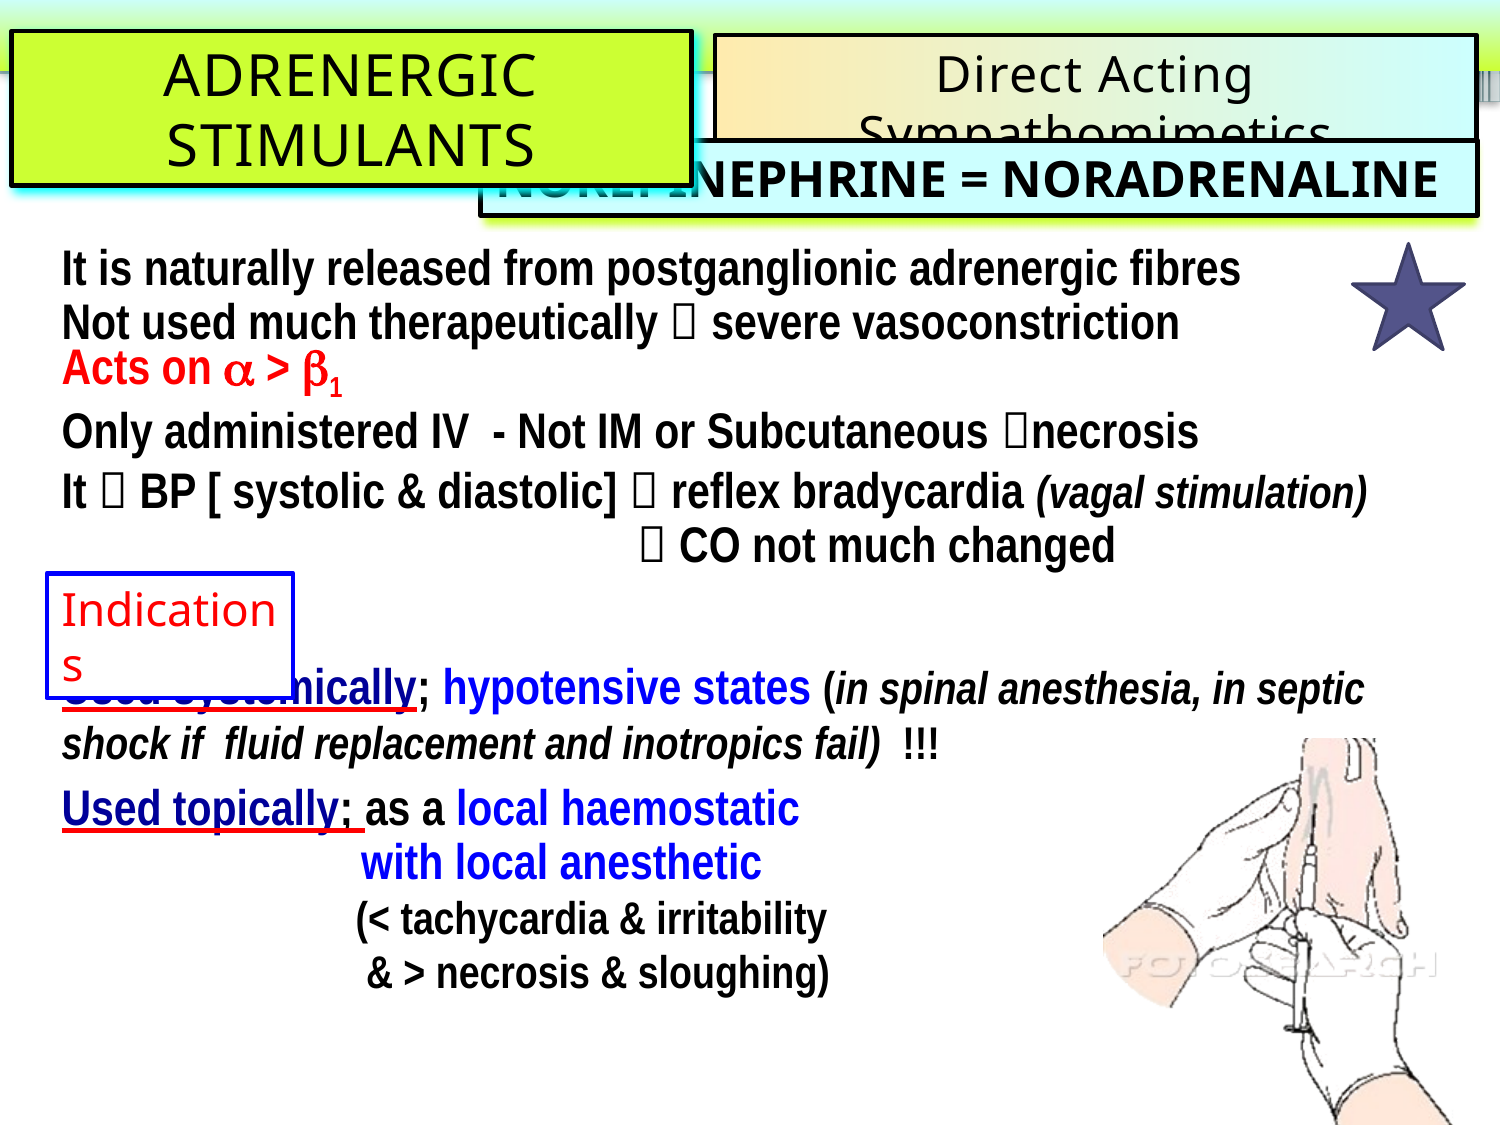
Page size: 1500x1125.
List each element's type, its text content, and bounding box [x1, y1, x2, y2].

text_box Indications [46, 573, 293, 698]
text_box [0, 0, 1500, 72]
text_box It is naturally released from postganglionic adrenergic fibres Not used much therapeutically  severe vasoconstriction Acts on a > b1 [46, 233, 1395, 396]
text_box ADRENERGIC STIMULANTS [11, 30, 692, 186]
text_box It  BP [ systolic & diastolic]  reflex bradycardia (vagal stimulation)  CO not much changed [46, 456, 1454, 580]
text_box Only administered IV - Not IM or Subcutaneous necrosis [46, 396, 1395, 456]
picture [1102, 737, 1454, 1125]
text_box NOREPINEPHRINE = NORADRENALINE [480, 140, 1478, 216]
text_box Used systemically; hypotensive states (in spinal anesthesia, in septic shock if fluid replacement and inotropics fail) !!! Used topically; as a local haemostatic with local anesthetic (< tachycardia & irritability & > necrosis & sloughing) [46, 652, 1454, 1006]
text_box Direct Acting Sympathomimetics [714, 35, 1477, 140]
text_box [1350, 241, 1466, 351]
